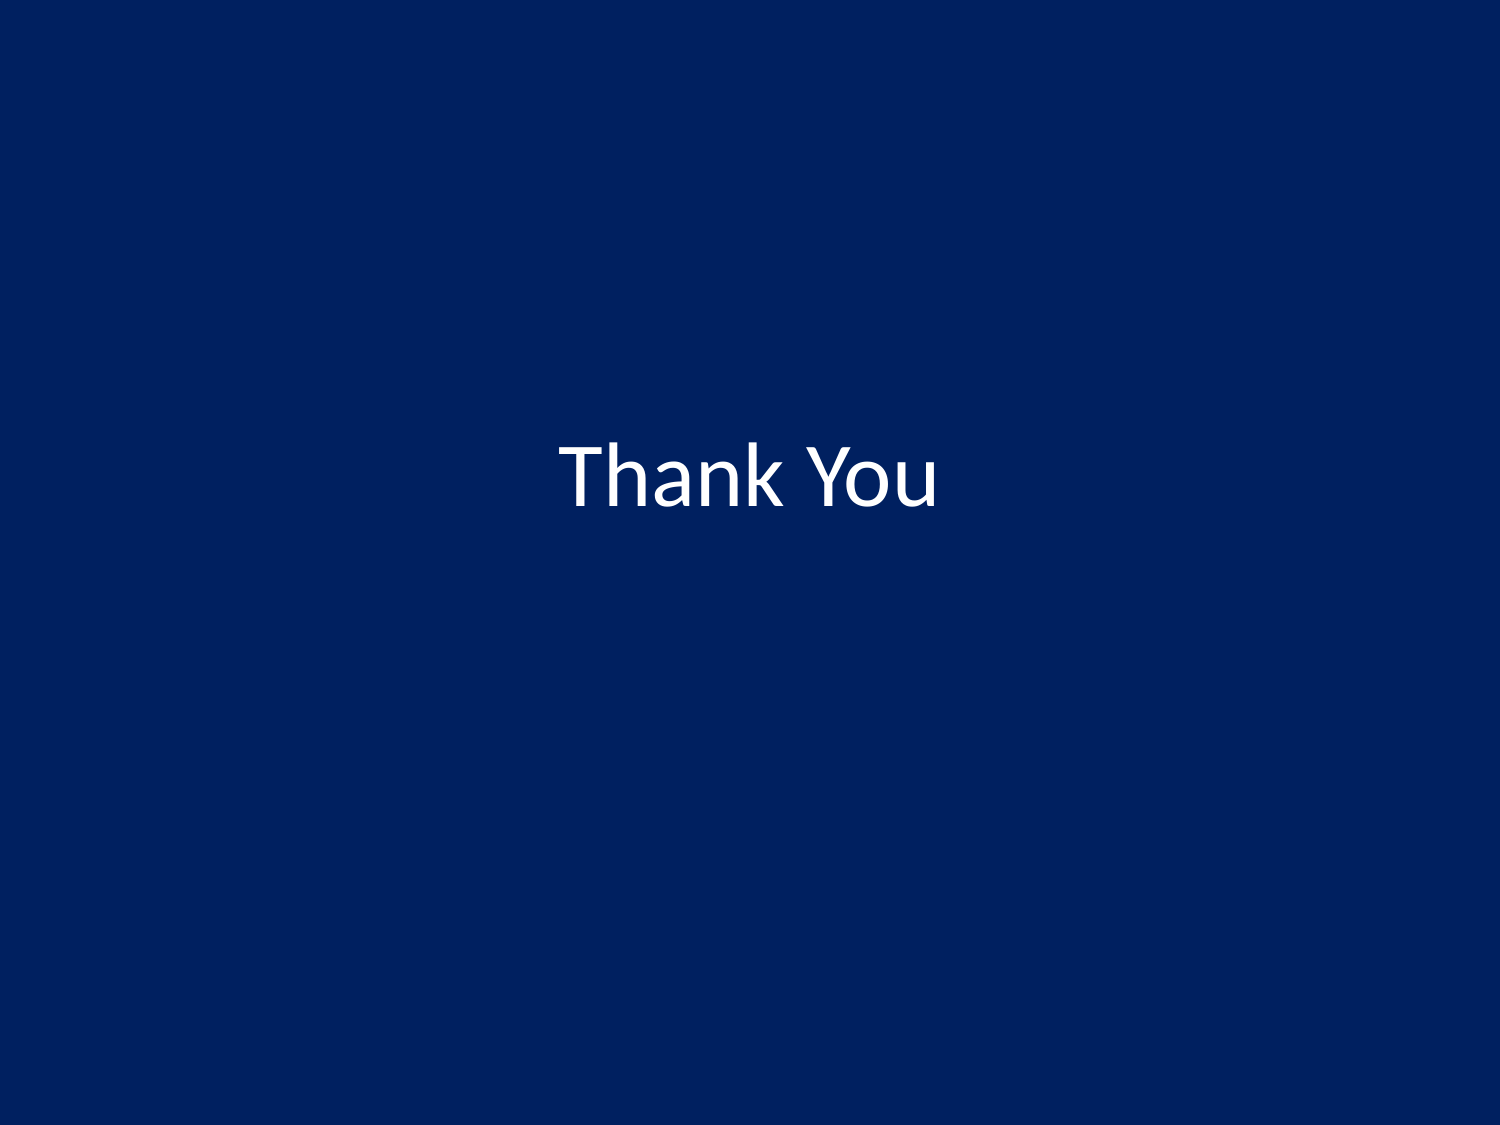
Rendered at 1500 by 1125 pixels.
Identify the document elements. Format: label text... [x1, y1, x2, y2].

title Thank You [112, 349, 1388, 591]
